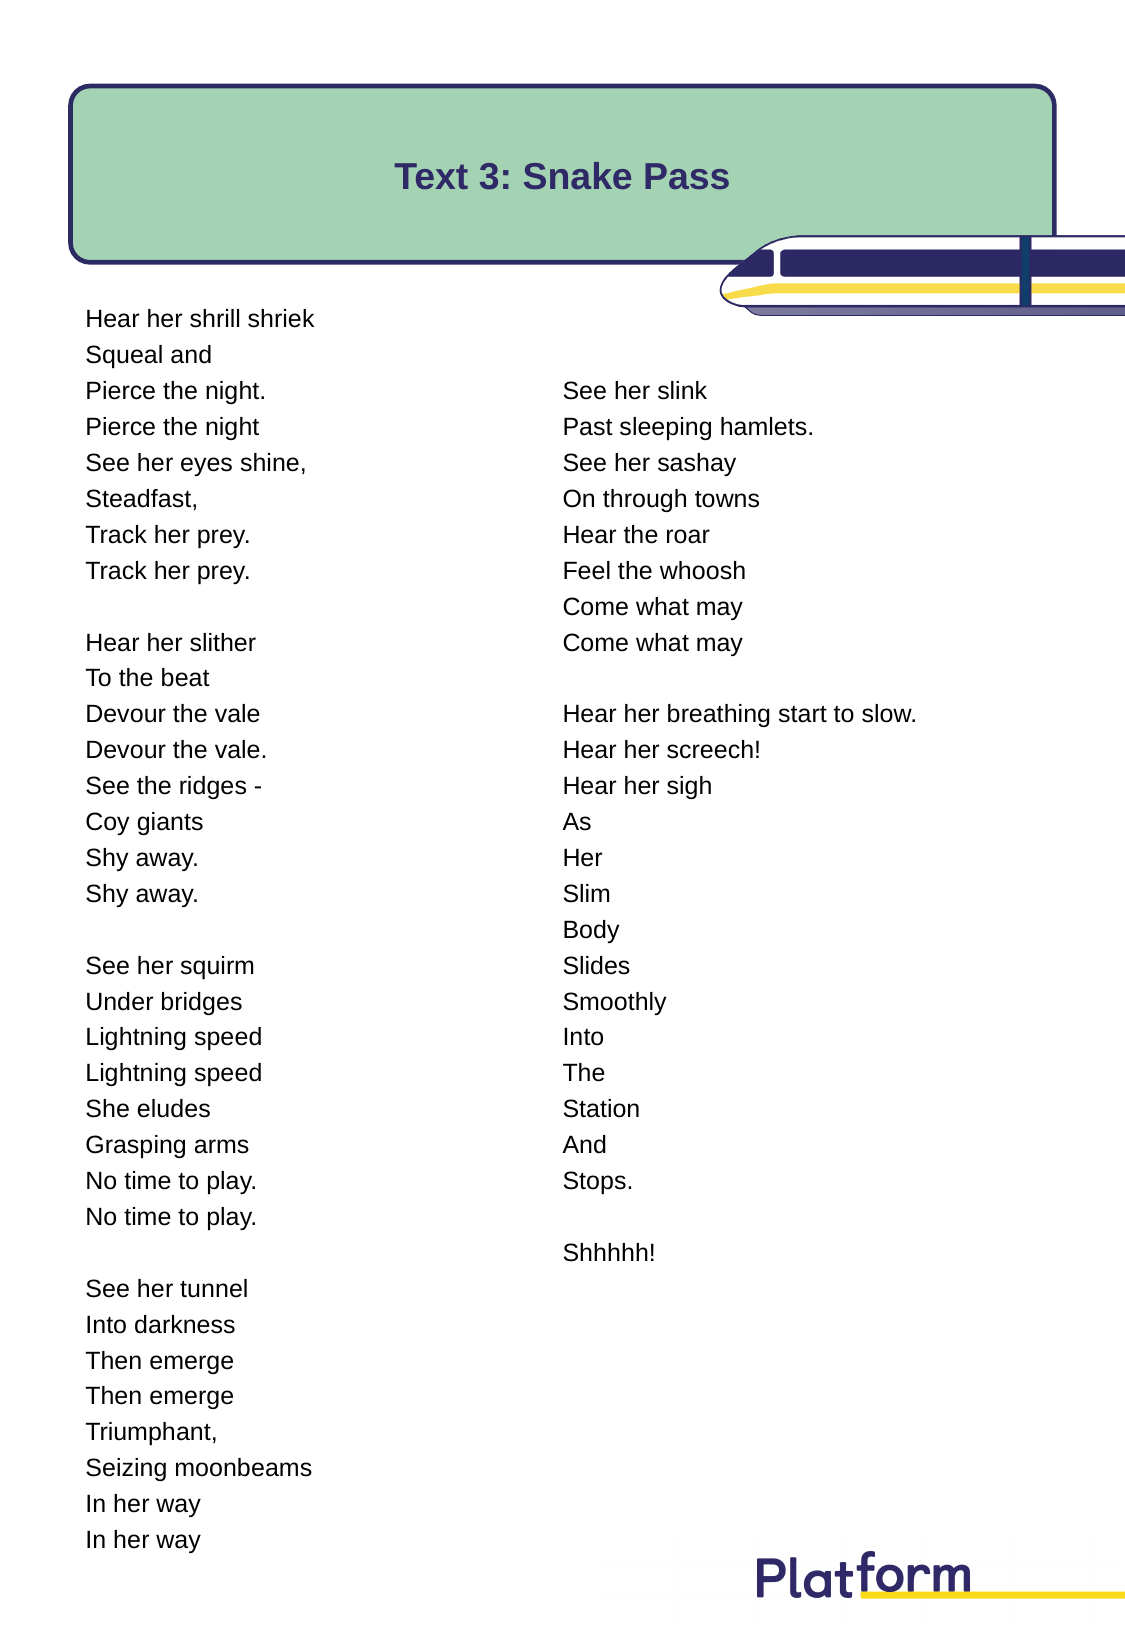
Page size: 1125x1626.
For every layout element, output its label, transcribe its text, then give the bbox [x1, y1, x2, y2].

picture [719, 235, 1125, 326]
text_box Hear her shrill shriek Squeal and Pierce the night. Pierce the night See her eyes shine, Steadfast, Track her prey. Track her prey. Hear her slither To the beat Devour the vale Devour the vale. See the ridges - Coy giants Shy away. Shy away. See her squirm Under bridges Lightning speed Lightning speed She eludes Grasping arms No time to play. No time to play. See her tunnel Into darkness Then emerge Then emerge Triumphant, Seizing moonbeams In her way In her way See her slink Past sleeping hamlets. See her sashay On through towns Hear the roar Feel the whoosh Come what may Come what may Hear her breathing start to slow. Hear her screech! Hear her sigh As Her Slim Body Slides Smoothly Into The Station And Stops. Shhhhh! [70, 289, 1055, 1572]
text_box Text 3: Snake Pass [69, 84, 1056, 264]
picture [599, 1535, 1125, 1625]
